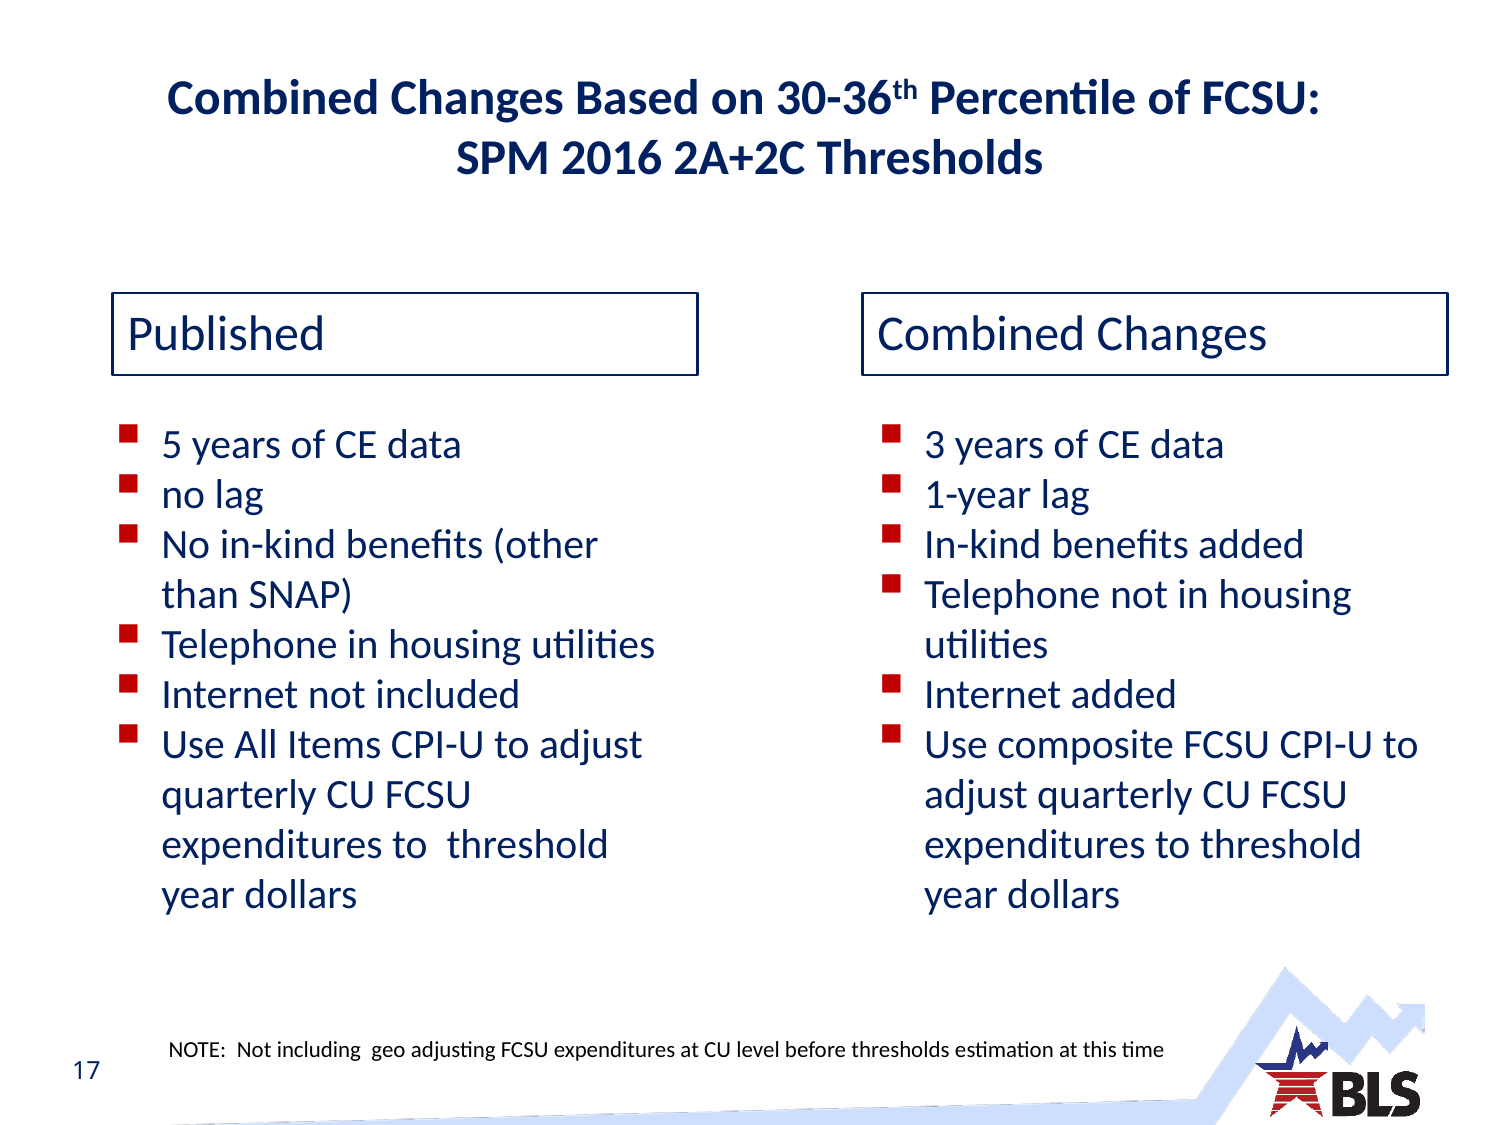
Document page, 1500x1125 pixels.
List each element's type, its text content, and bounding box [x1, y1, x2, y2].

text_box Published [112, 292, 698, 375]
text_box 3 years of CE data 1-year lag In-kind benefits added Telephone not in housing utilities Internet added Use composite FCSU CPI-U to adjust quarterly CU FCSU expenditures to threshold year dollars [862, 409, 1453, 813]
text_box 5 years of CE data no lag No in-kind benefits (other than SNAP) Telephone in housing utilities Internet not included Use All Items CPI-U to adjust quarterly CU FCSU expenditures to threshold year dollars [99, 409, 690, 813]
slide_number 17 [72, 1054, 717, 1090]
title Combined Changes Based on 30-36th Percentile of FCSU: SPM 2016 2A+2C Thresholds [97, 64, 1403, 186]
picture [40, 967, 1425, 1125]
text_box Combined Changes [862, 292, 1448, 375]
text_box NOTE: Not including geo adjusting FCSU expenditures at CU level before thresholds estimation at this time [153, 1027, 1181, 1070]
